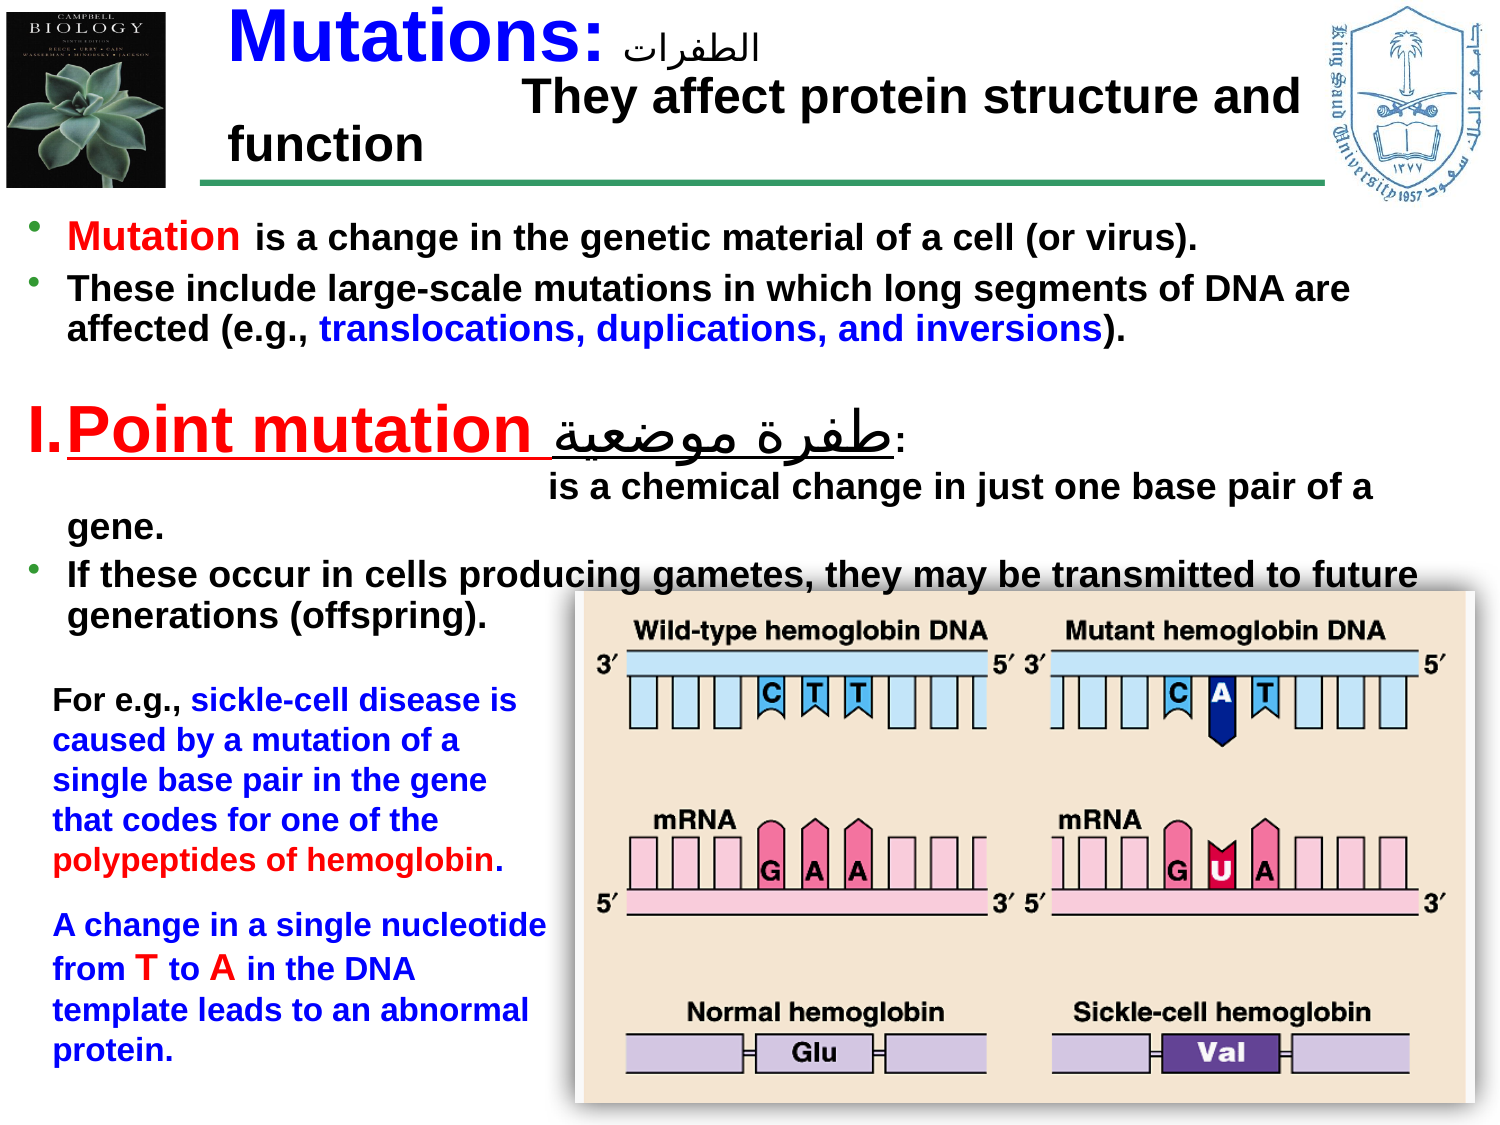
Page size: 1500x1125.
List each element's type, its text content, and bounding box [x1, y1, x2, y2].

picture [574, 590, 1476, 1103]
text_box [5, 0, 1488, 209]
text_box For e.g., sickle-cell disease is caused by a mutation of a single base pair in the gene that codes for one of the polypeptides of hemoglobin. A change in a single nucleotide from T to A in the DNA template leads to an abnormal protein. [37, 671, 563, 1076]
list Mutation is a change in the genetic material of a cell (or virus). These include large-scale mutations in which long segments of DNA are affected (e.g., translocations, duplications, and inversions). Point mutation طفرة موضعية: is a chemical change in just one base pair of a gene. If these occur in cells producing gametes, they may be transmitted to future generations (offspring). [12, 216, 1450, 853]
